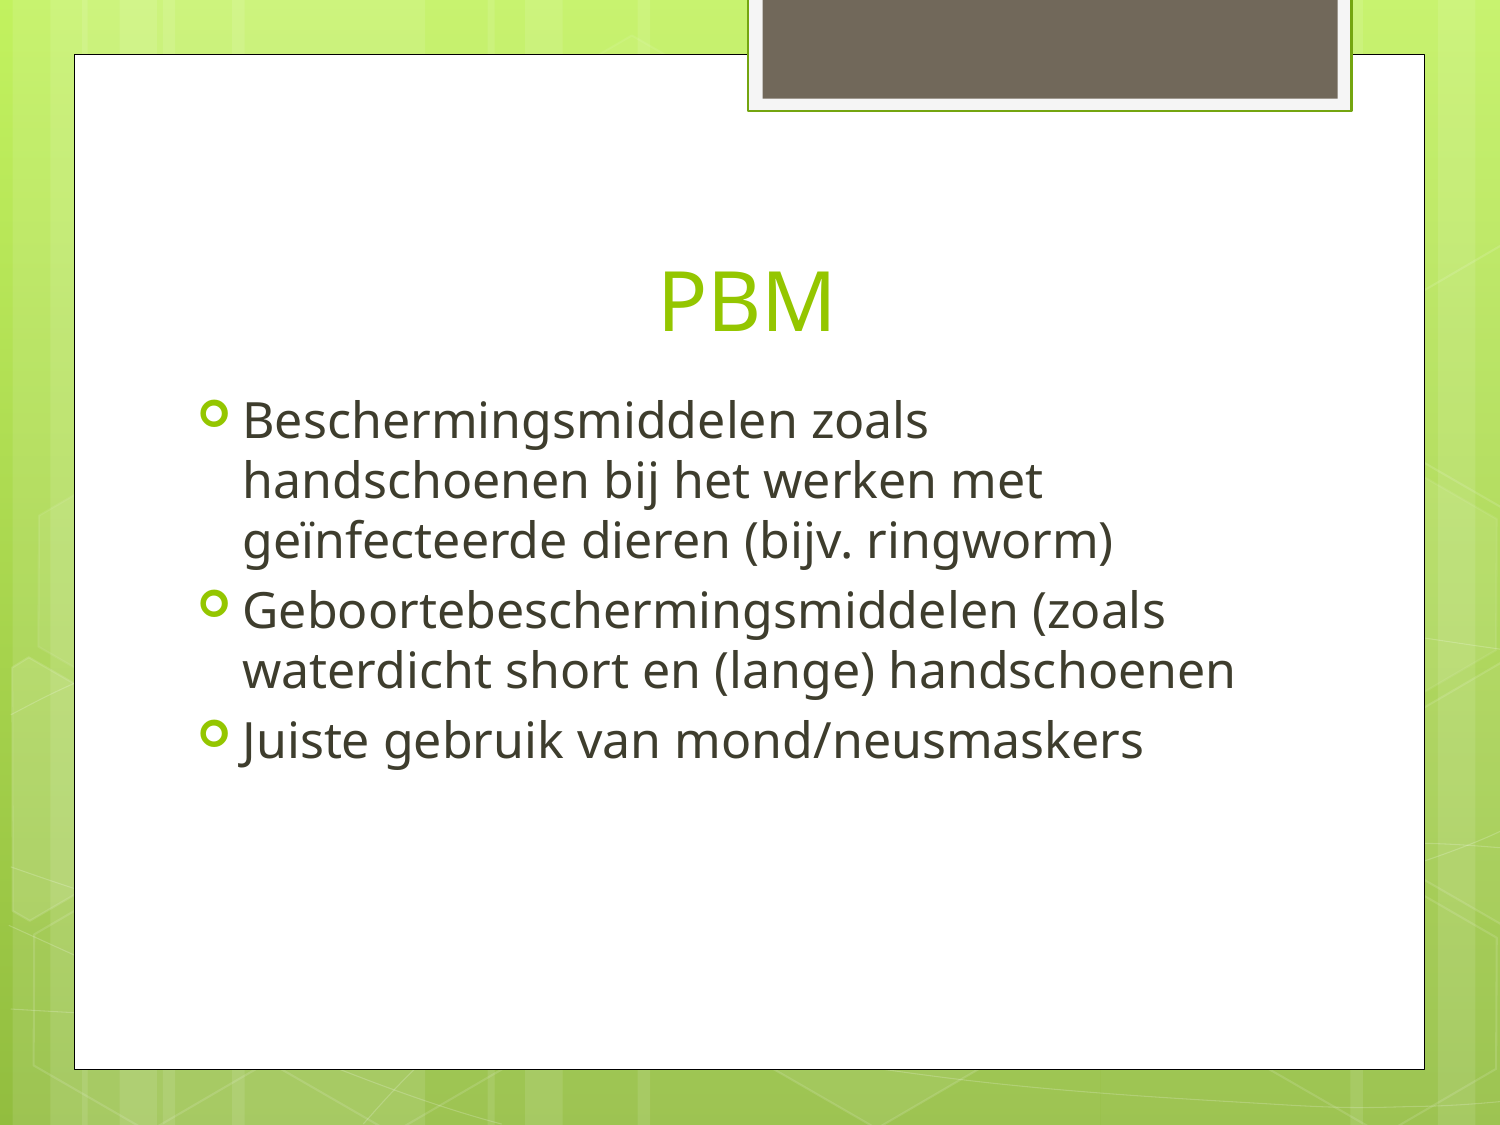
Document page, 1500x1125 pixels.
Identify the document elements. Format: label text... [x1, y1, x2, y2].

list Beschermingsmiddelen zoals handschoenen bij het werken met geïnfecteerde dieren (bijv. ringworm) Geboortebeschermingsmiddelen (zoals waterdicht short en (lange) handschoenen Juiste gebruik van mond/neusmaskers [171, 381, 1283, 957]
title PBM [171, 168, 1324, 357]
